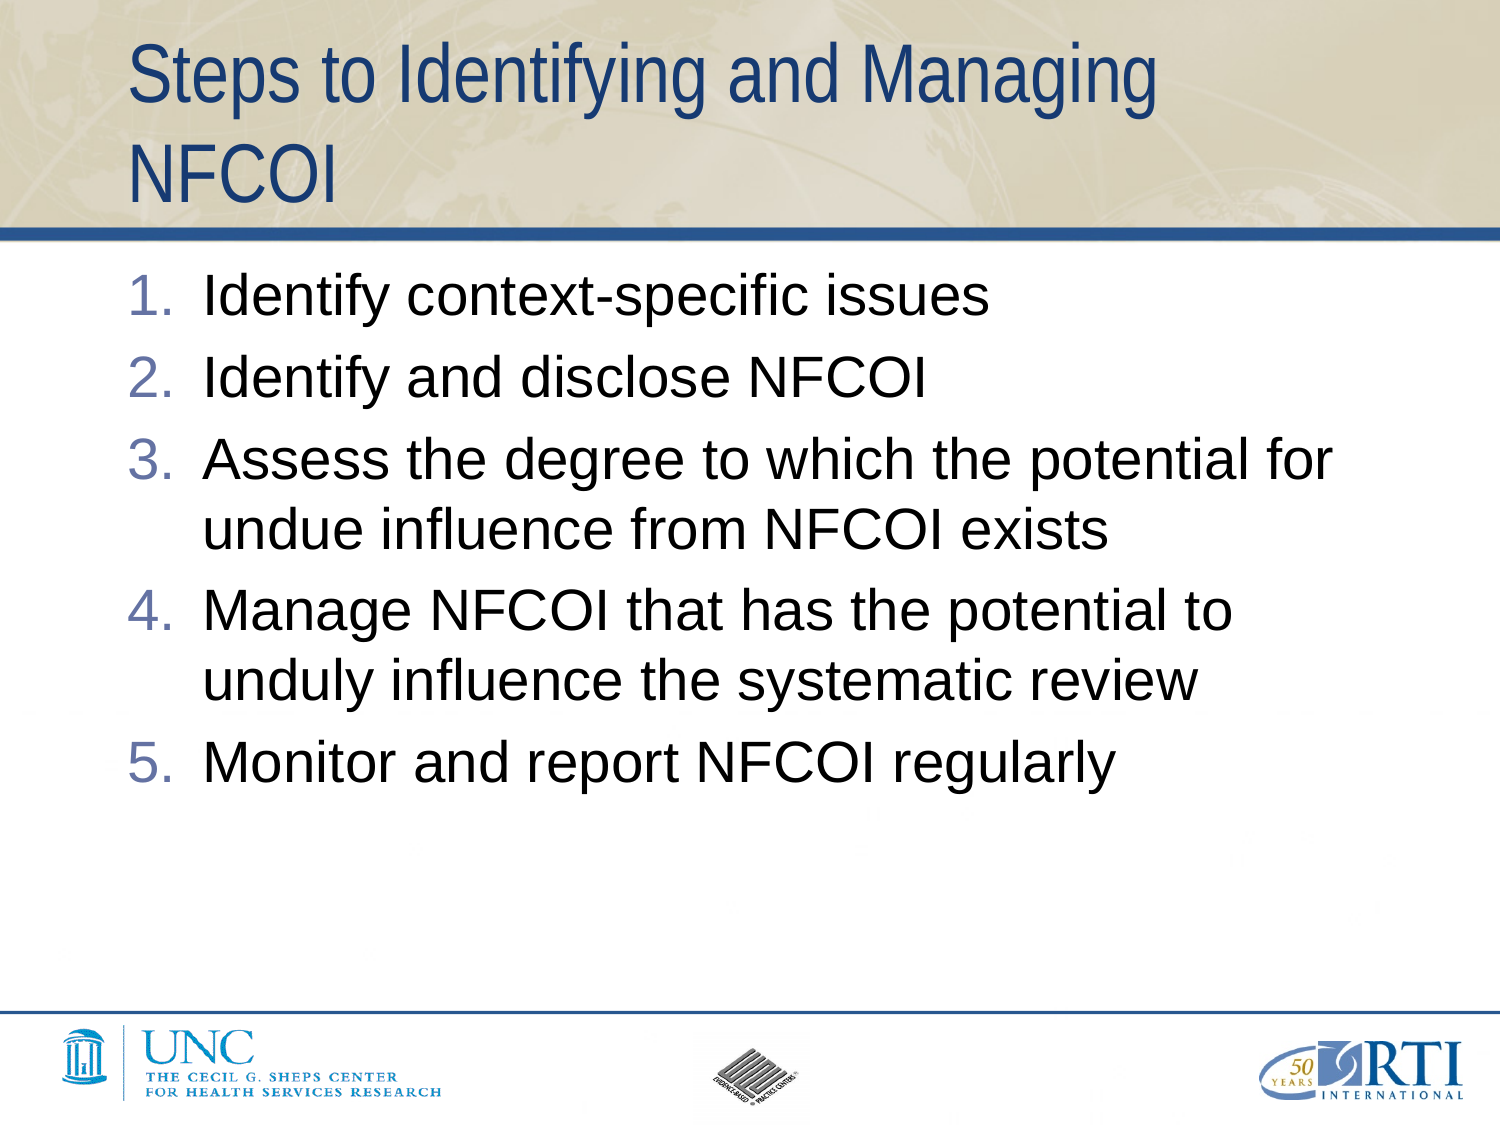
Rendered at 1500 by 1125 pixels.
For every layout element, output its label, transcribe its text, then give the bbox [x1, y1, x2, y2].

title Steps to Identifying and Managing NFCOI [112, 24, 1388, 213]
list Identify context-specific issues Identify and disclose NFCOI Assess the degree to which the potential for undue influence from NFCOI exists Manage NFCOI that has the potential to unduly influence the systematic review Monitor and report NFCOI regularly [112, 249, 1388, 951]
picture [0, 0, 1500, 1010]
picture [0, 1015, 1500, 1125]
